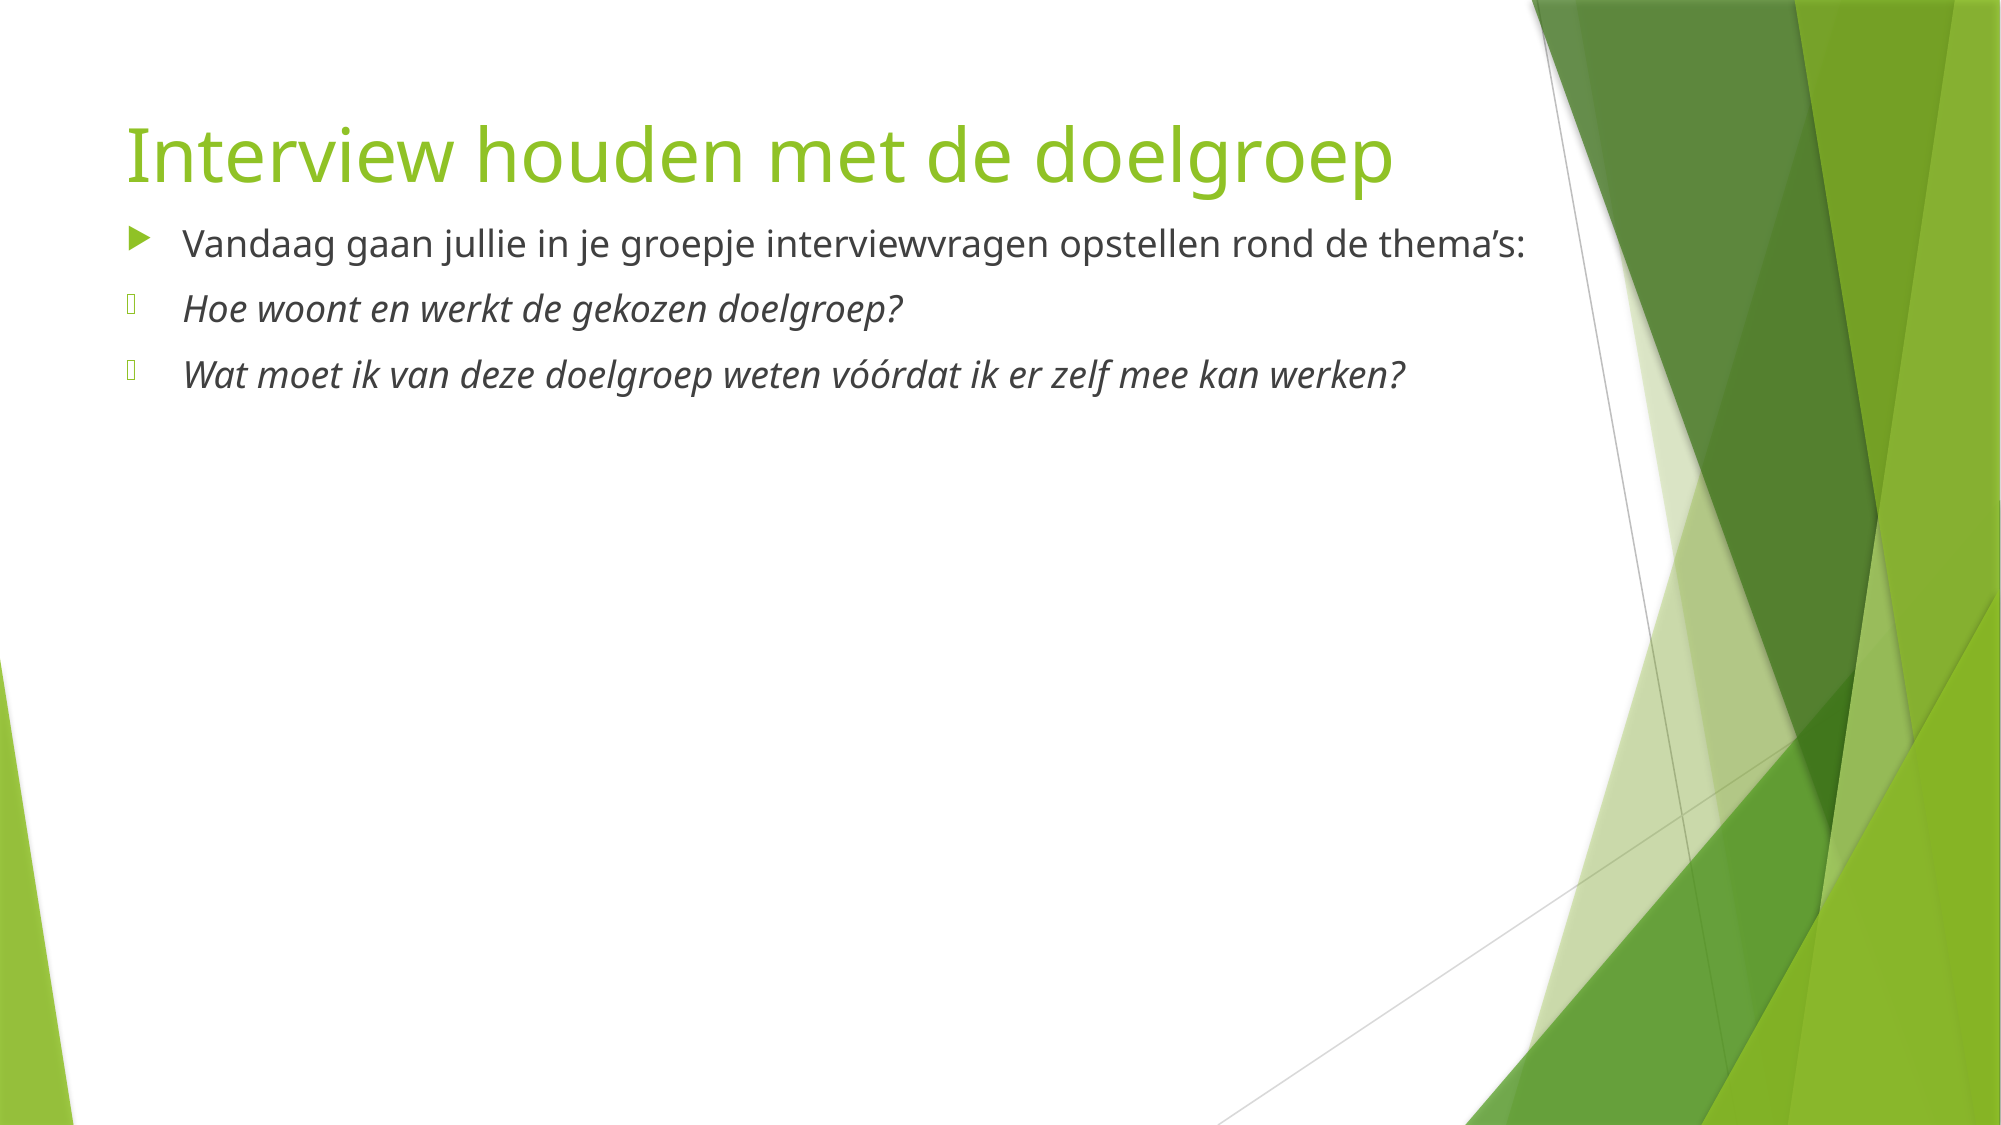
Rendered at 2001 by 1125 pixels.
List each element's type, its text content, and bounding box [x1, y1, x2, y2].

list Vandaag gaan jullie in je groepje interviewvragen opstellen rond de thema’s: Hoe woont en werkt de gekozen doelgroep? Wat moet ik van deze doelgroep weten vóórdat ik er zelf mee kan werken? [111, 212, 1642, 991]
title Interview houden met de doelgroep [111, 99, 1522, 212]
